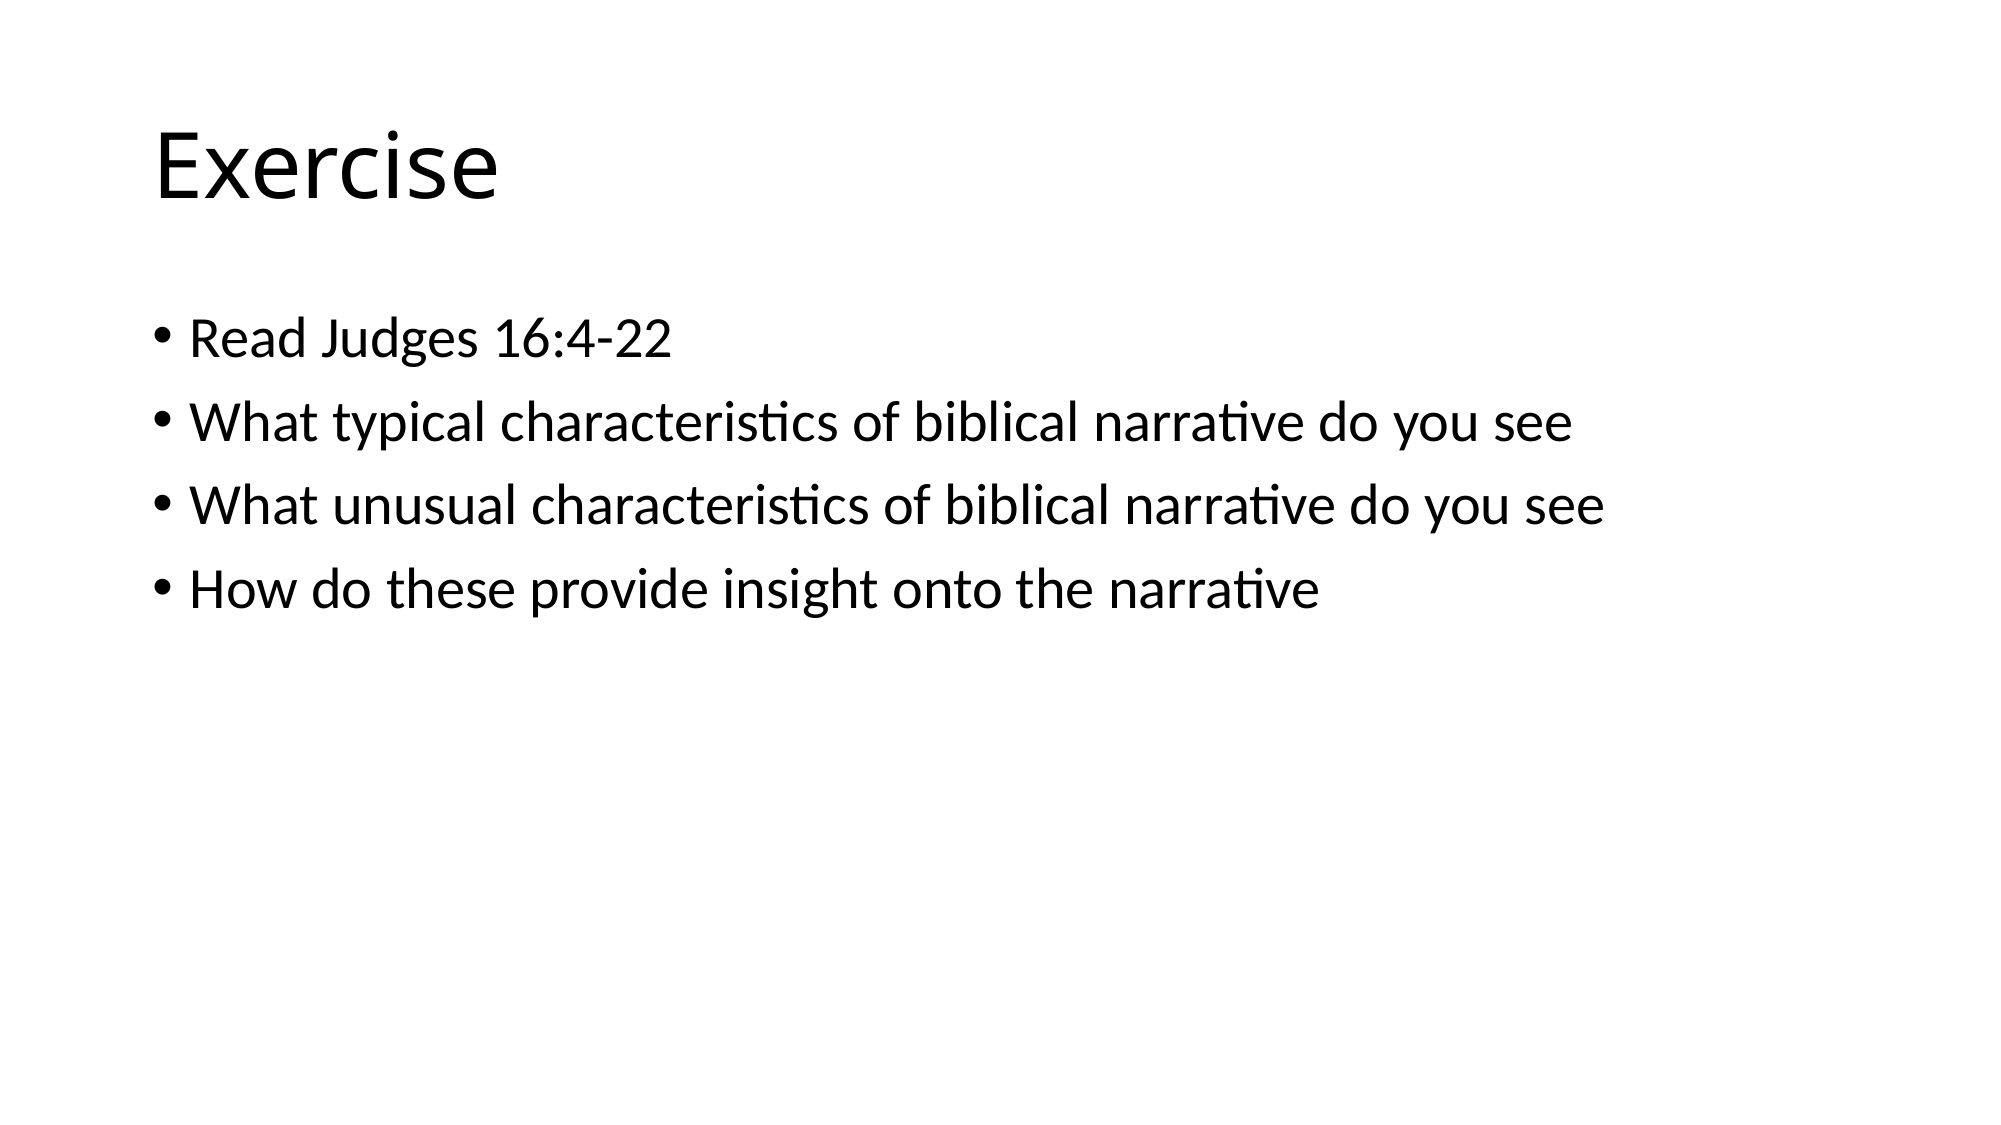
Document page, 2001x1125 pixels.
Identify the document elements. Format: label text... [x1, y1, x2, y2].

title Exercise [137, 59, 1863, 278]
list Read Judges 16:4-22 What typical characteristics of biblical narrative do you see What unusual characteristics of biblical narrative do you see How do these provide insight onto the narrative [137, 299, 1863, 1014]
